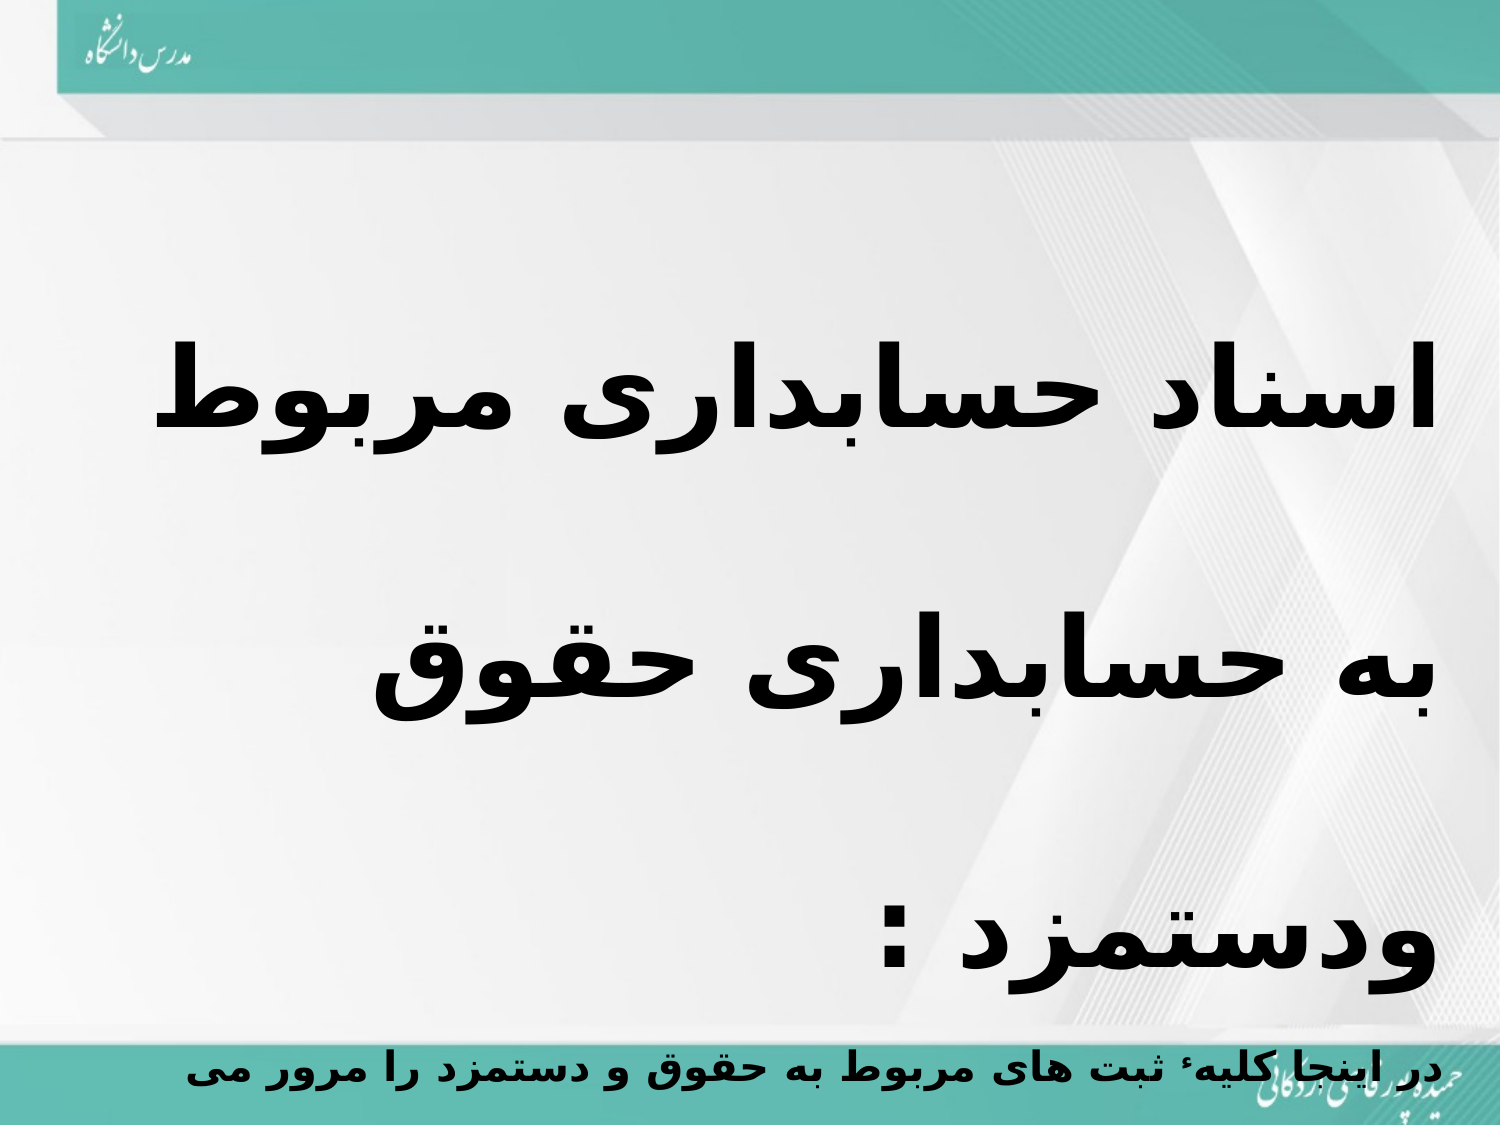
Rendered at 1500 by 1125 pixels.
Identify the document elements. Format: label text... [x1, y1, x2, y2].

text_box اسناد حسابداری مربوط به حسابداری حقوق ودستمزد : در اینجا کلیهء ثبت های مربوط به حقوق و دستمزد را مرور می کنیم .بطور کلی ثبت های مربوط به حقوق و دستمزد کارگران شامل مراحل زیر می باشد : مرحله 1: ثبت های طی ماه مرحله 2: ثبت های لیست حقوق و دستمزد در پایان ماه مرحله 3 : ثبت های پرداخت های مربوط به حقوق و دستمزد [3, 172, 1459, 1125]
picture [0, 0, 1500, 1125]
